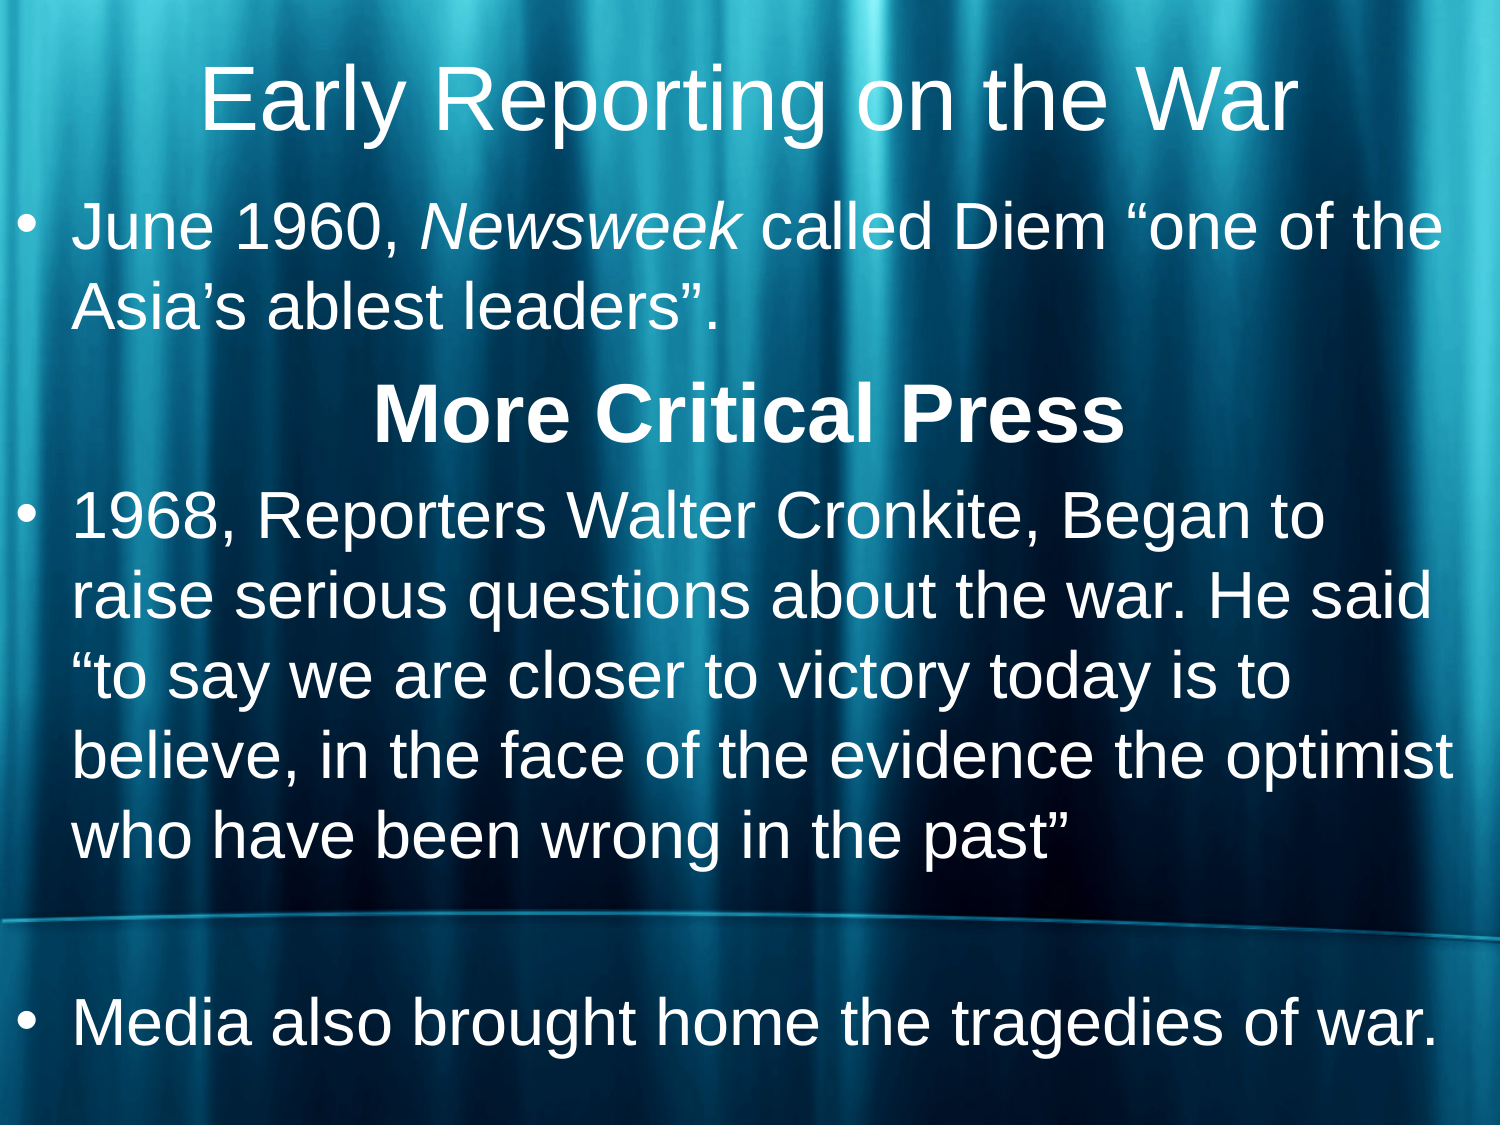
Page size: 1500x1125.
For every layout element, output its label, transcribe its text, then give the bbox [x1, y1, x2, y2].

title Early Reporting on the War [0, 0, 1500, 174]
list June 1960, Newsweek called Diem “one of the Asia’s ablest leaders”. More Critical Press 1968, Reporters Walter Cronkite, Began to raise serious questions about the war. He said “to say we are closer to victory today is to believe, in the face of the evidence the optimist who have been wrong in the past” Media also brought home the tragedies of war. [0, 174, 1500, 1125]
